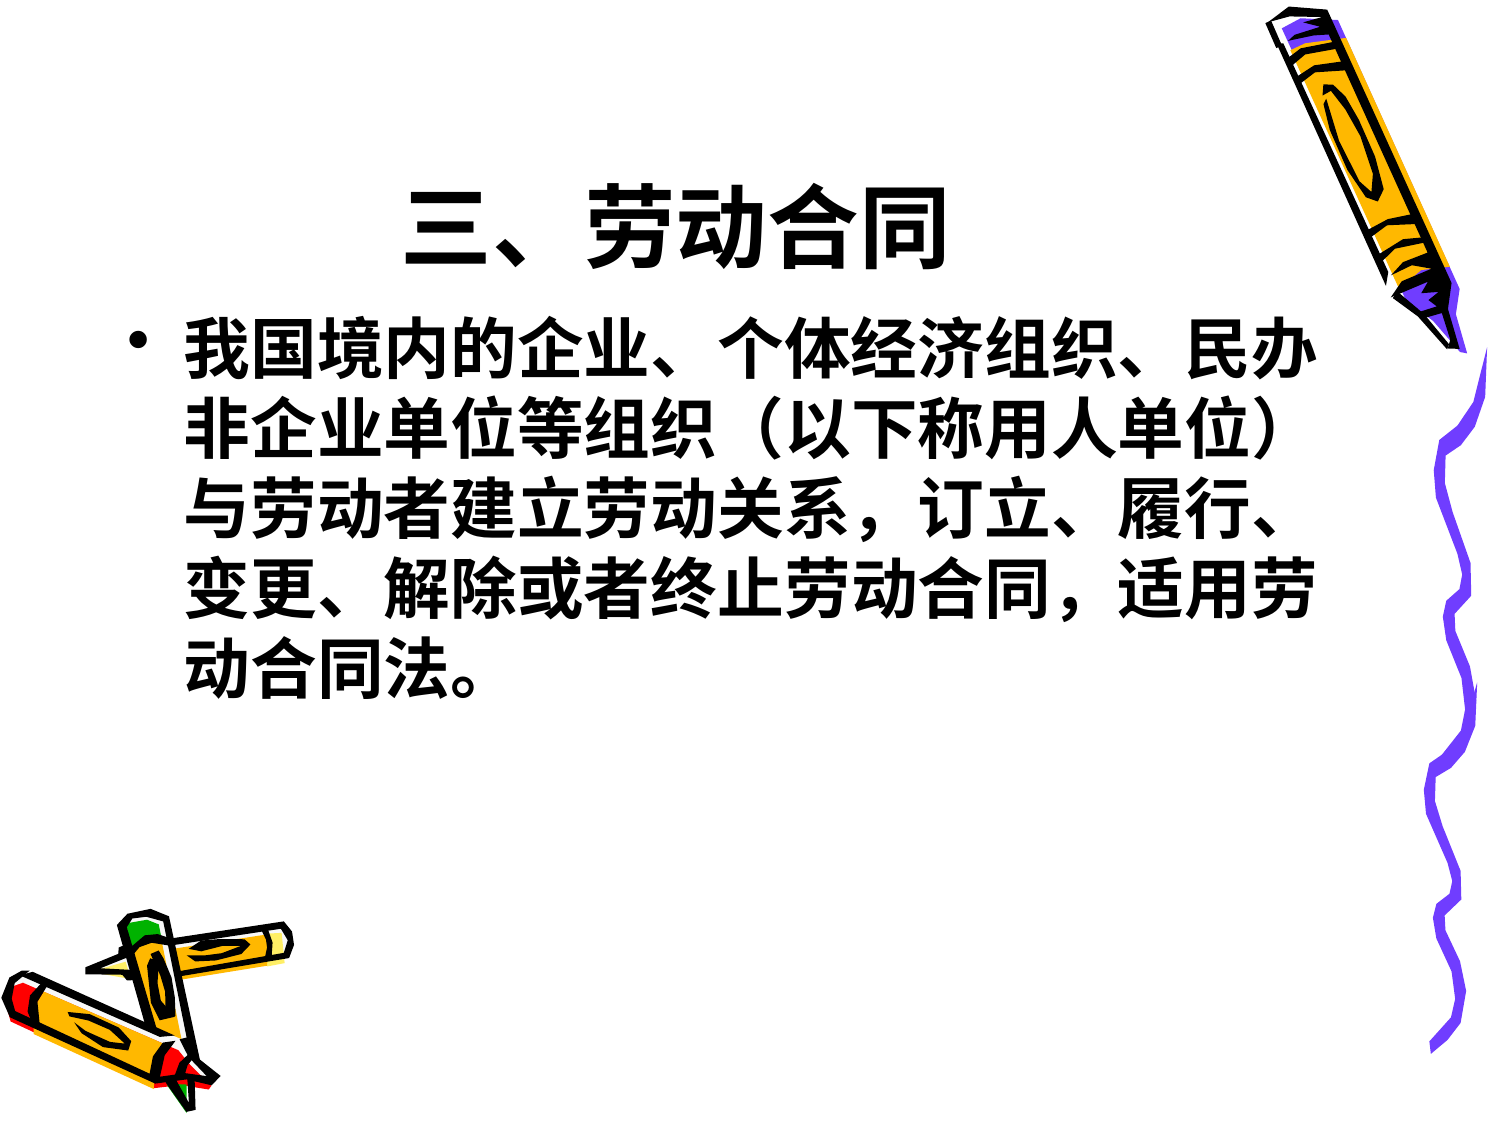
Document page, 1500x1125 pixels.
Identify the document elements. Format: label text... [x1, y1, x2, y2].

title 三、劳动合同 [112, 24, 1240, 288]
list 我国境内的企业、个体经济组织、民办非企业单位等组织（以下称用人单位）与劳动者建立劳动关系，订立、履行、变更、解除或者终止劳动合同，适用劳动合同法。 [112, 299, 1376, 901]
